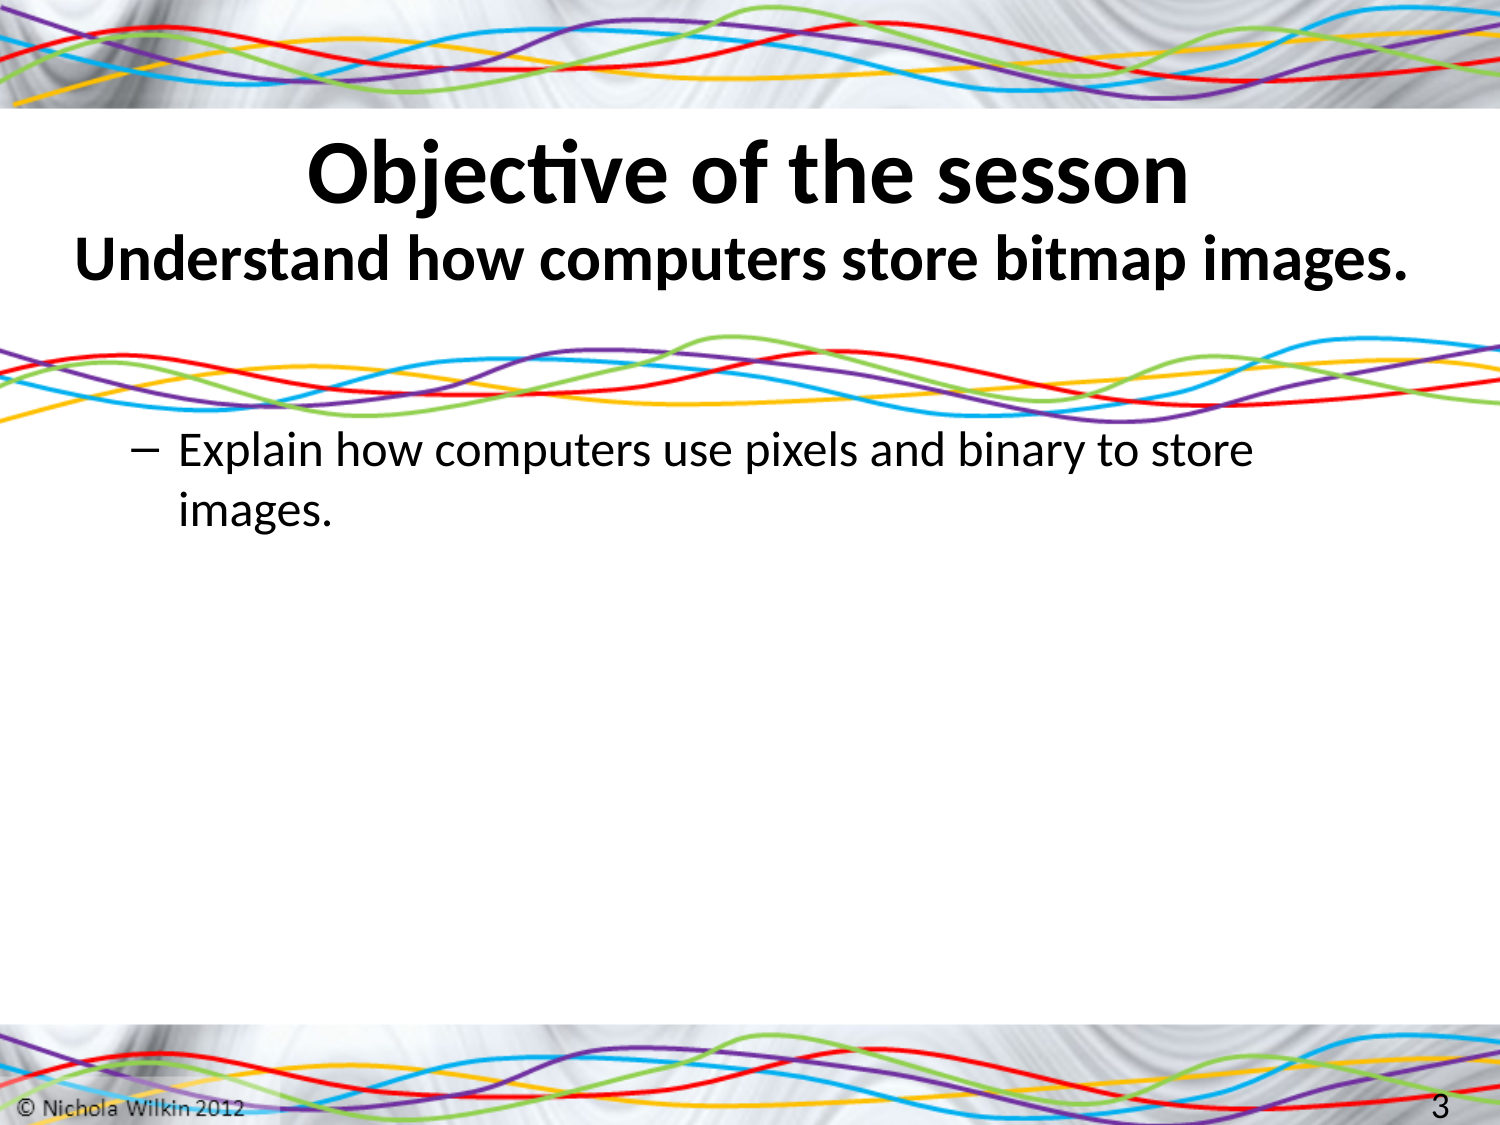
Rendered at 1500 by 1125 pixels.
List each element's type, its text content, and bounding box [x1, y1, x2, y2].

list Explain how computers use pixels and binary to store images. [41, 440, 1425, 1035]
slide_number 3 [1352, 1074, 1465, 1125]
list Understand how computers store bitmap images. [38, 208, 1447, 329]
picture [0, 0, 1500, 1125]
title Objective of the sesson [75, 101, 1425, 208]
